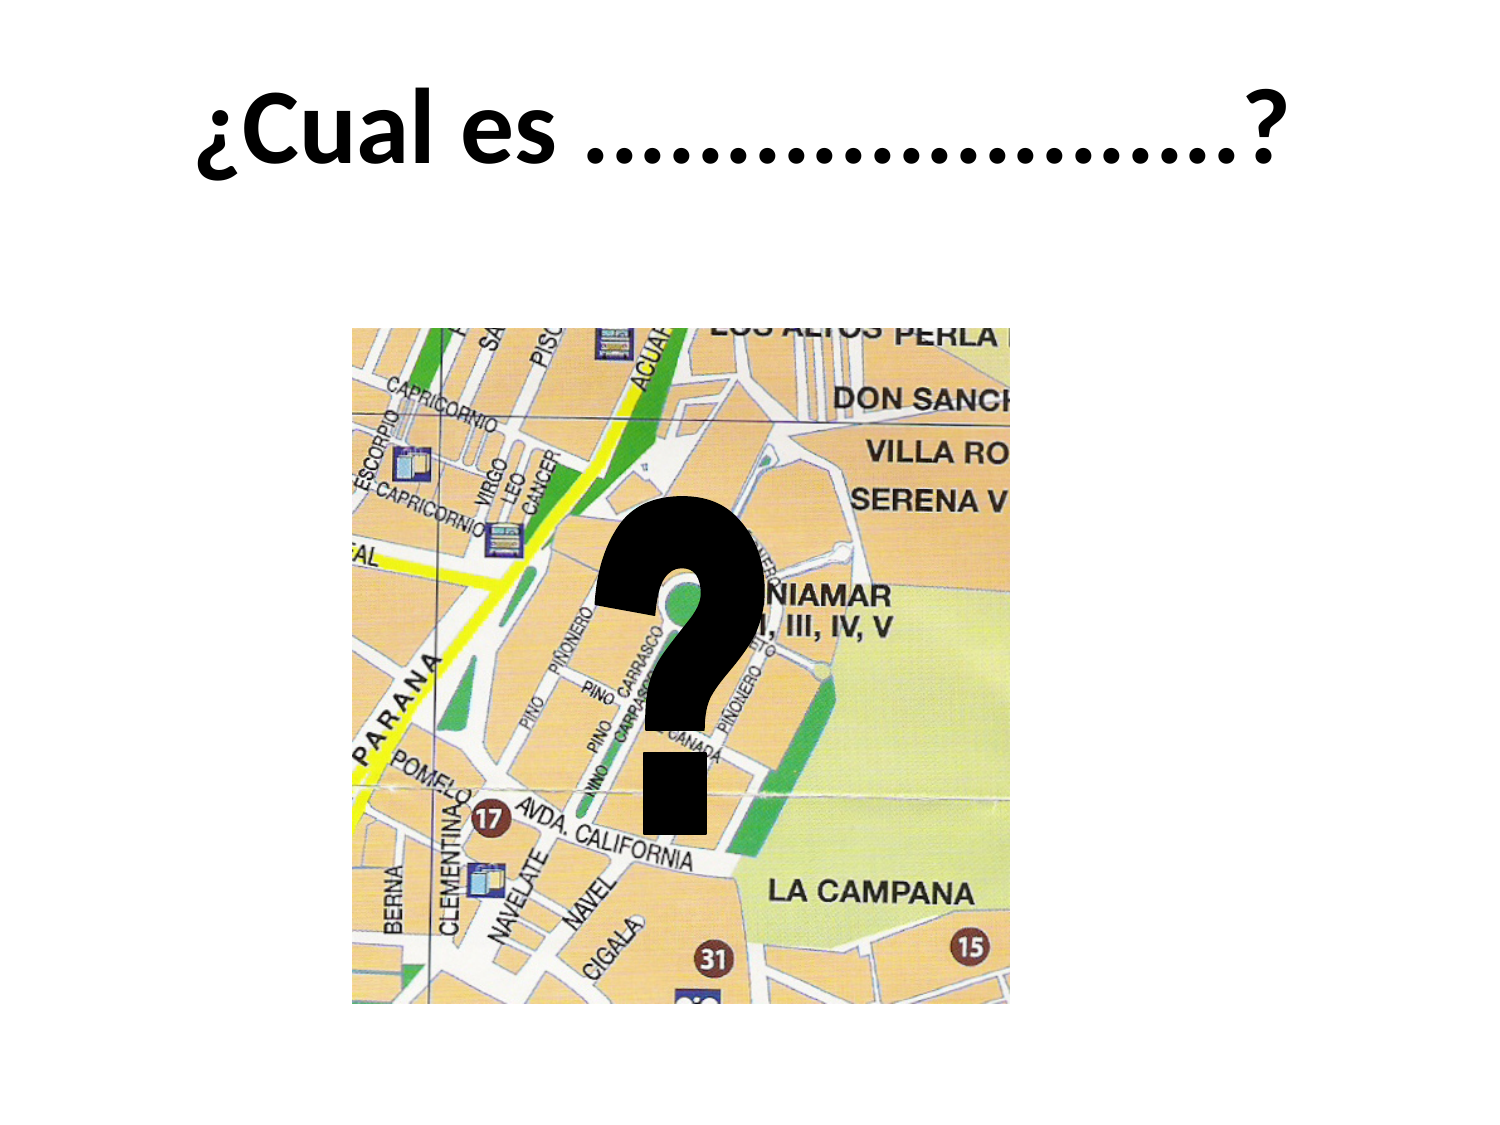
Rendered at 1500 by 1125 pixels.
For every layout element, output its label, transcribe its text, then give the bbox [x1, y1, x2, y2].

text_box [351, 327, 1218, 1004]
title ¿Cual es .......................? [105, 0, 1381, 242]
